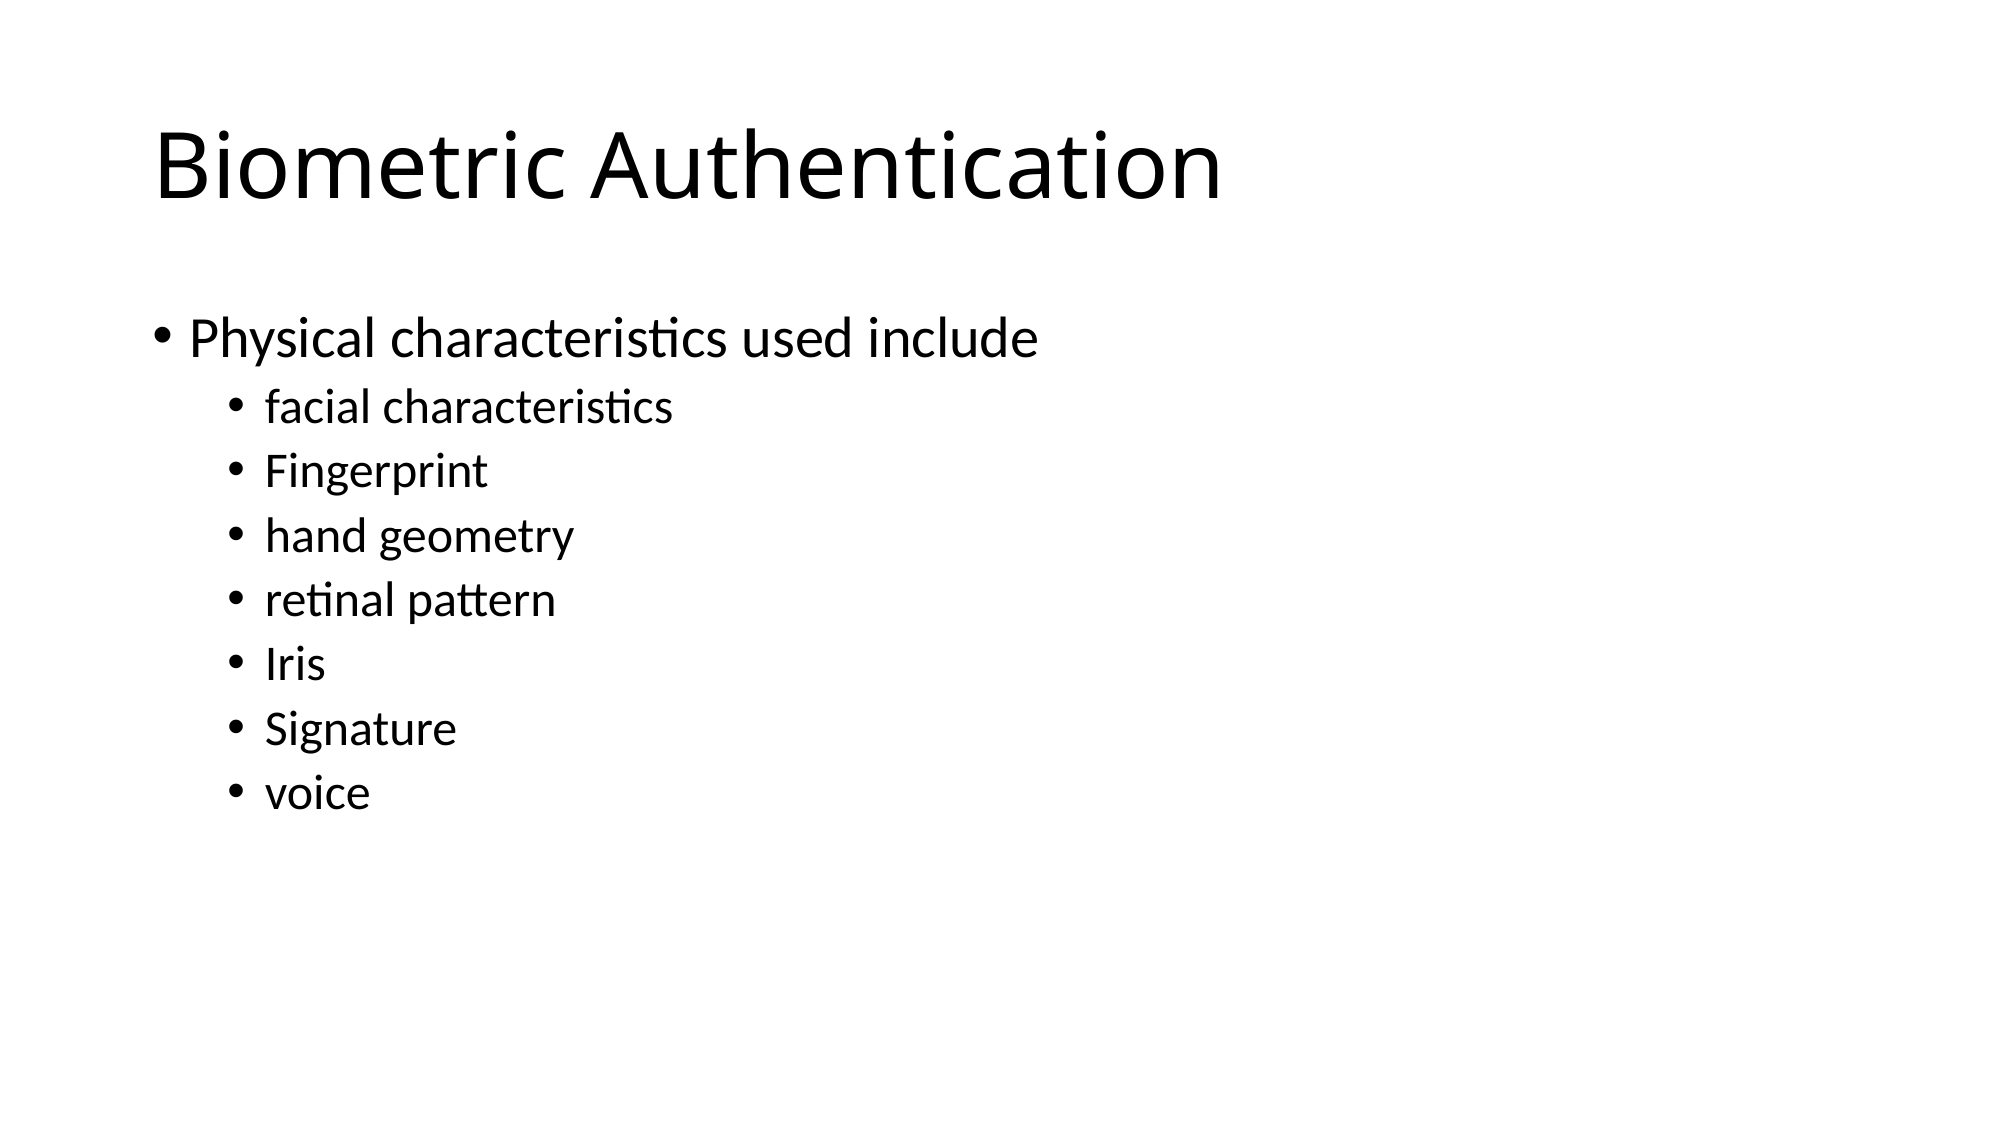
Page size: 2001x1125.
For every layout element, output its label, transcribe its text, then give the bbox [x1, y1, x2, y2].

title Biometric Authentication [137, 59, 1863, 278]
list Physical characteristics used include facial characteristics Fingerprint hand geometry retinal pattern Iris Signature voice [137, 299, 1863, 1014]
